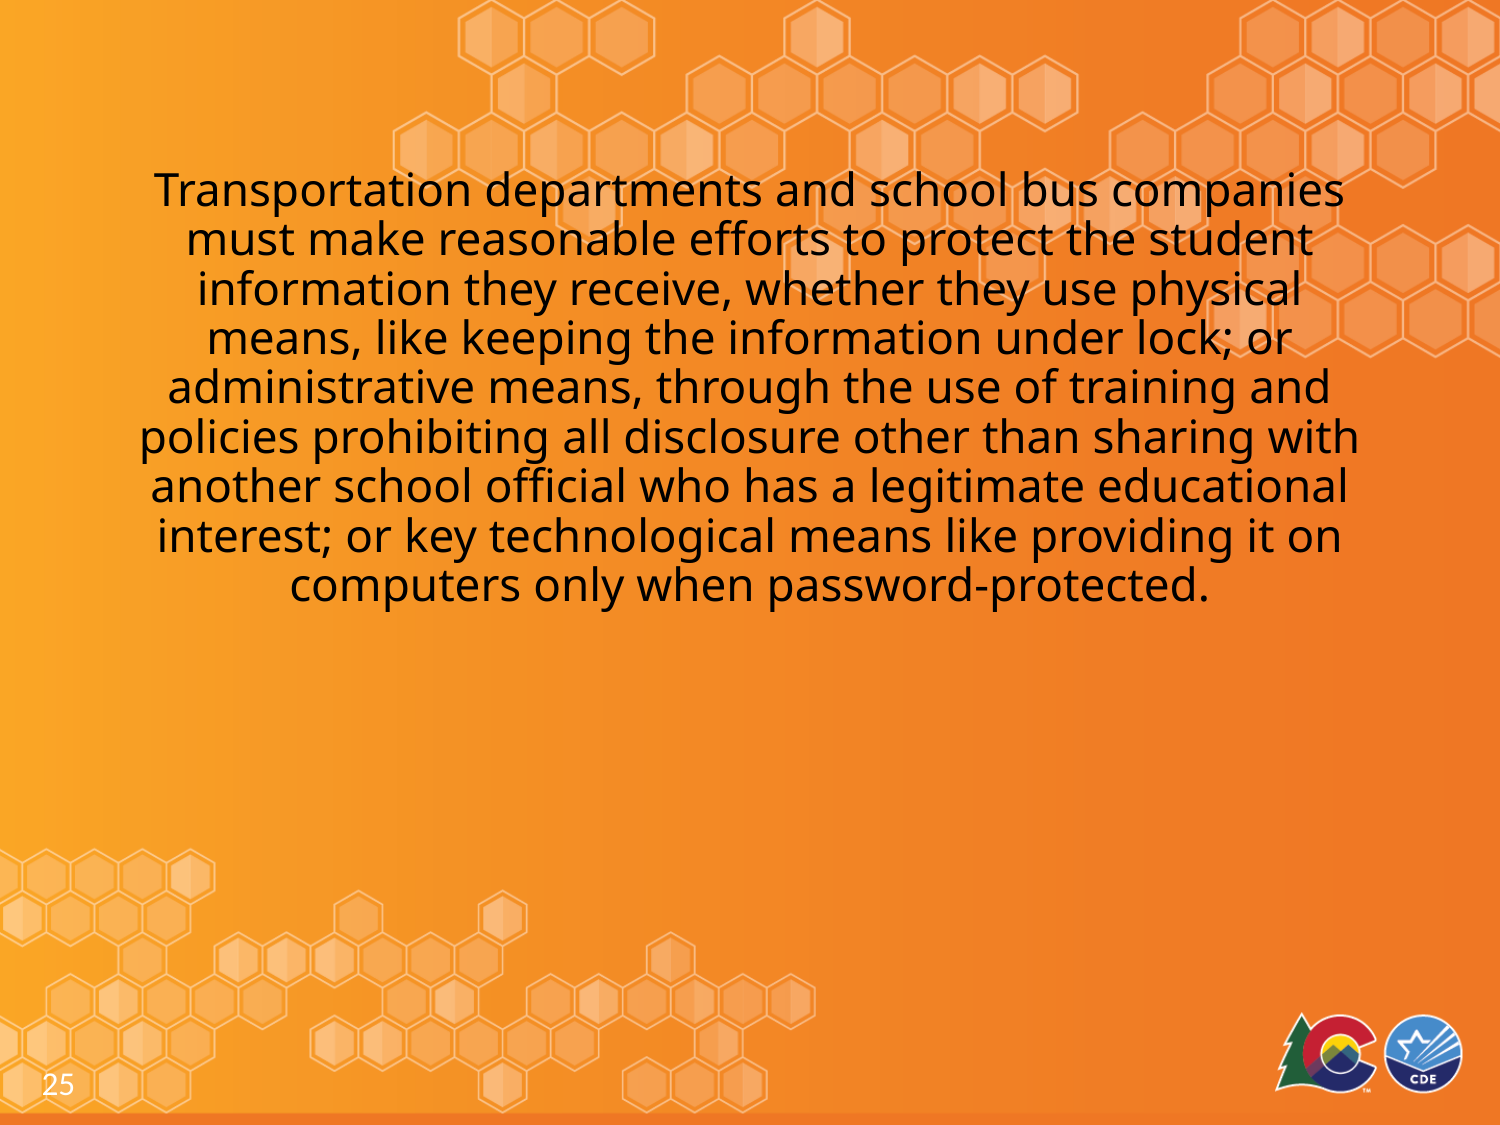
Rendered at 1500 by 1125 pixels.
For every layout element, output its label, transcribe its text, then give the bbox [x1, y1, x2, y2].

title Transportation departments and school bus companies must make reasonable efforts to protect the student information they receive, whether they use physical means, like keeping the information under lock; or administrative means, through the use of training and policies prohibiting all disclosure other than sharing with another school official who has a legitimate educational interest; or key technological means like providing it on computers only when password-protected. [112, 159, 1388, 704]
slide_number 25 [26, 1054, 365, 1115]
picture [0, 0, 1500, 1125]
